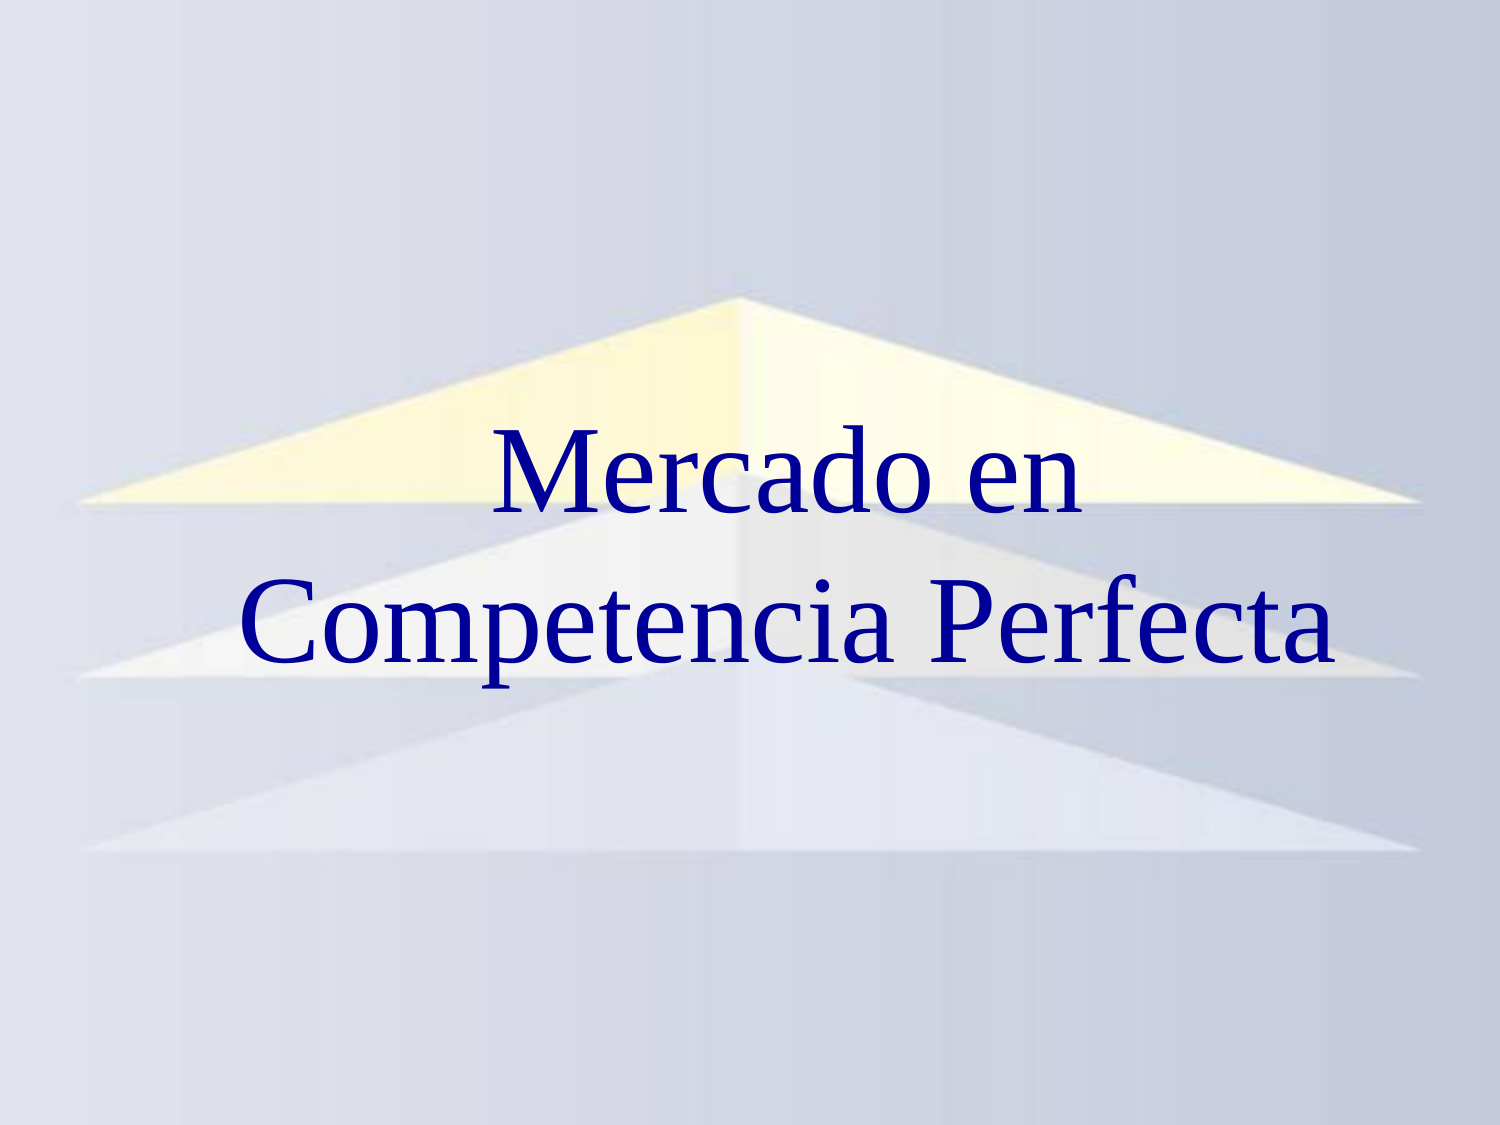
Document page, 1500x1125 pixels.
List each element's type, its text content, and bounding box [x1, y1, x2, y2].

picture [0, 0, 1500, 1125]
title Mercado en Competencia Perfecta [162, 387, 1413, 688]
